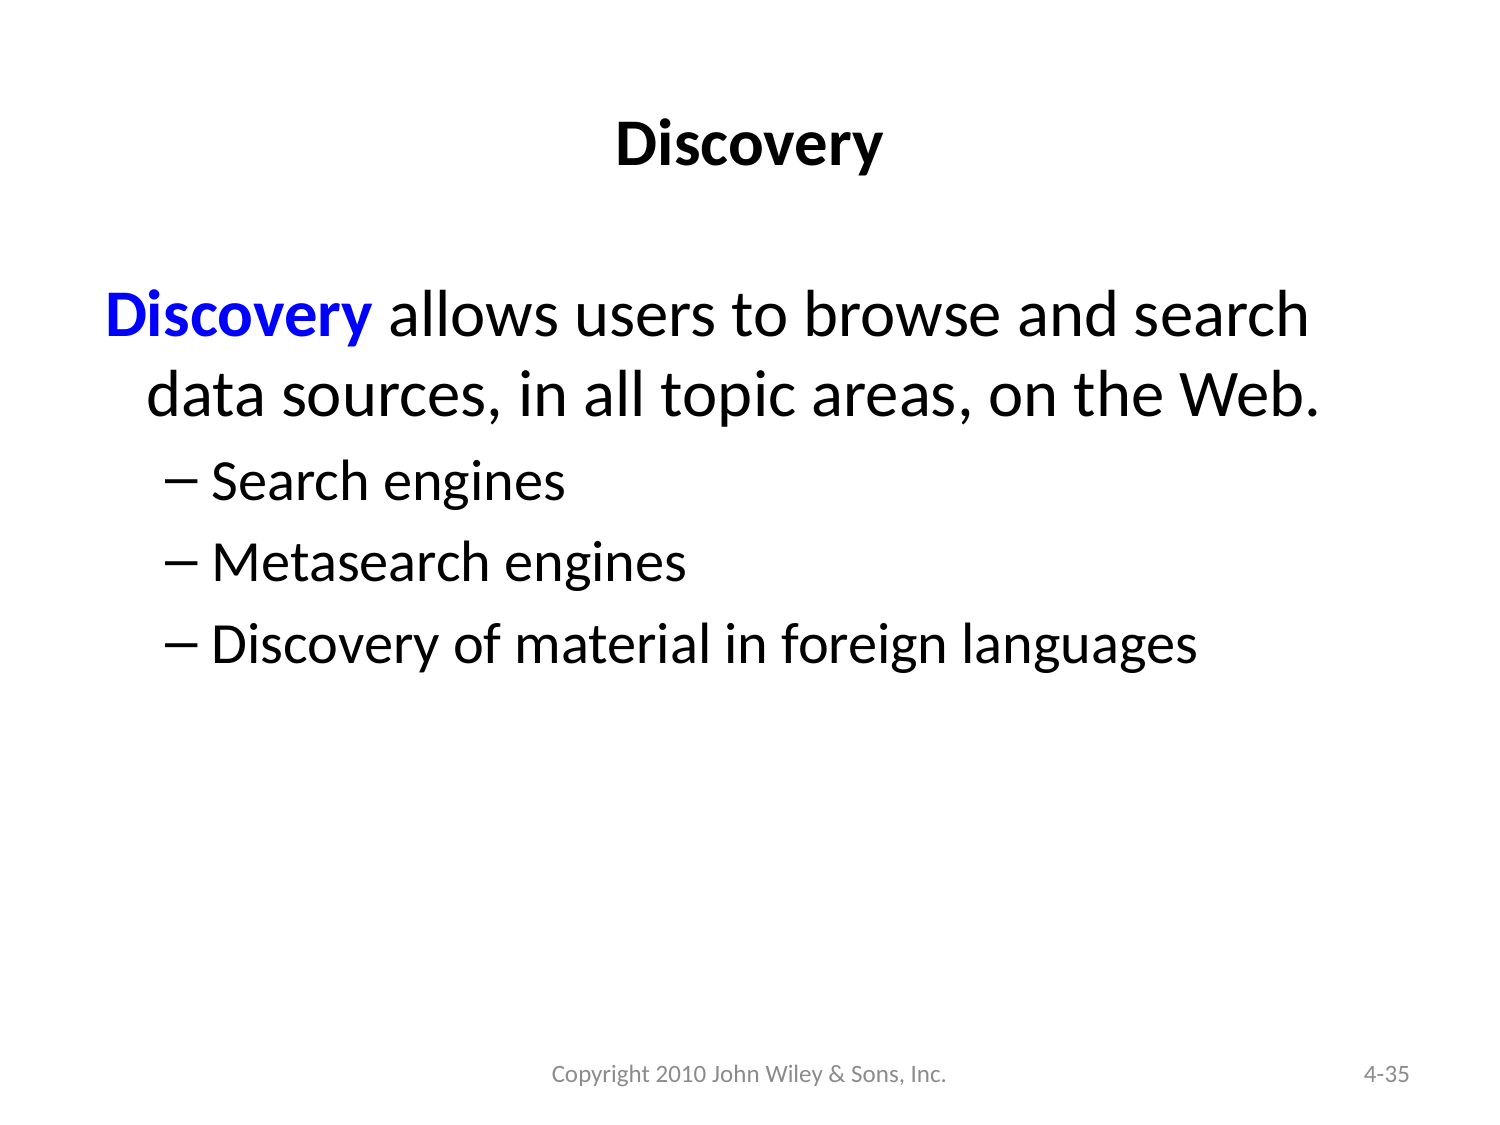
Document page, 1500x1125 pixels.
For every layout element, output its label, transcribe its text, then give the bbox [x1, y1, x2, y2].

footer Copyright 2010 John Wiley & Sons, Inc. [512, 1042, 988, 1103]
title Discovery [75, 45, 1425, 233]
list Discovery allows users to browse and search data sources, in all topic areas, on the Web. Search engines Metasearch engines Discovery of material in foreign languages [75, 262, 1425, 1005]
slide_number 4-35 [1074, 1042, 1425, 1103]
